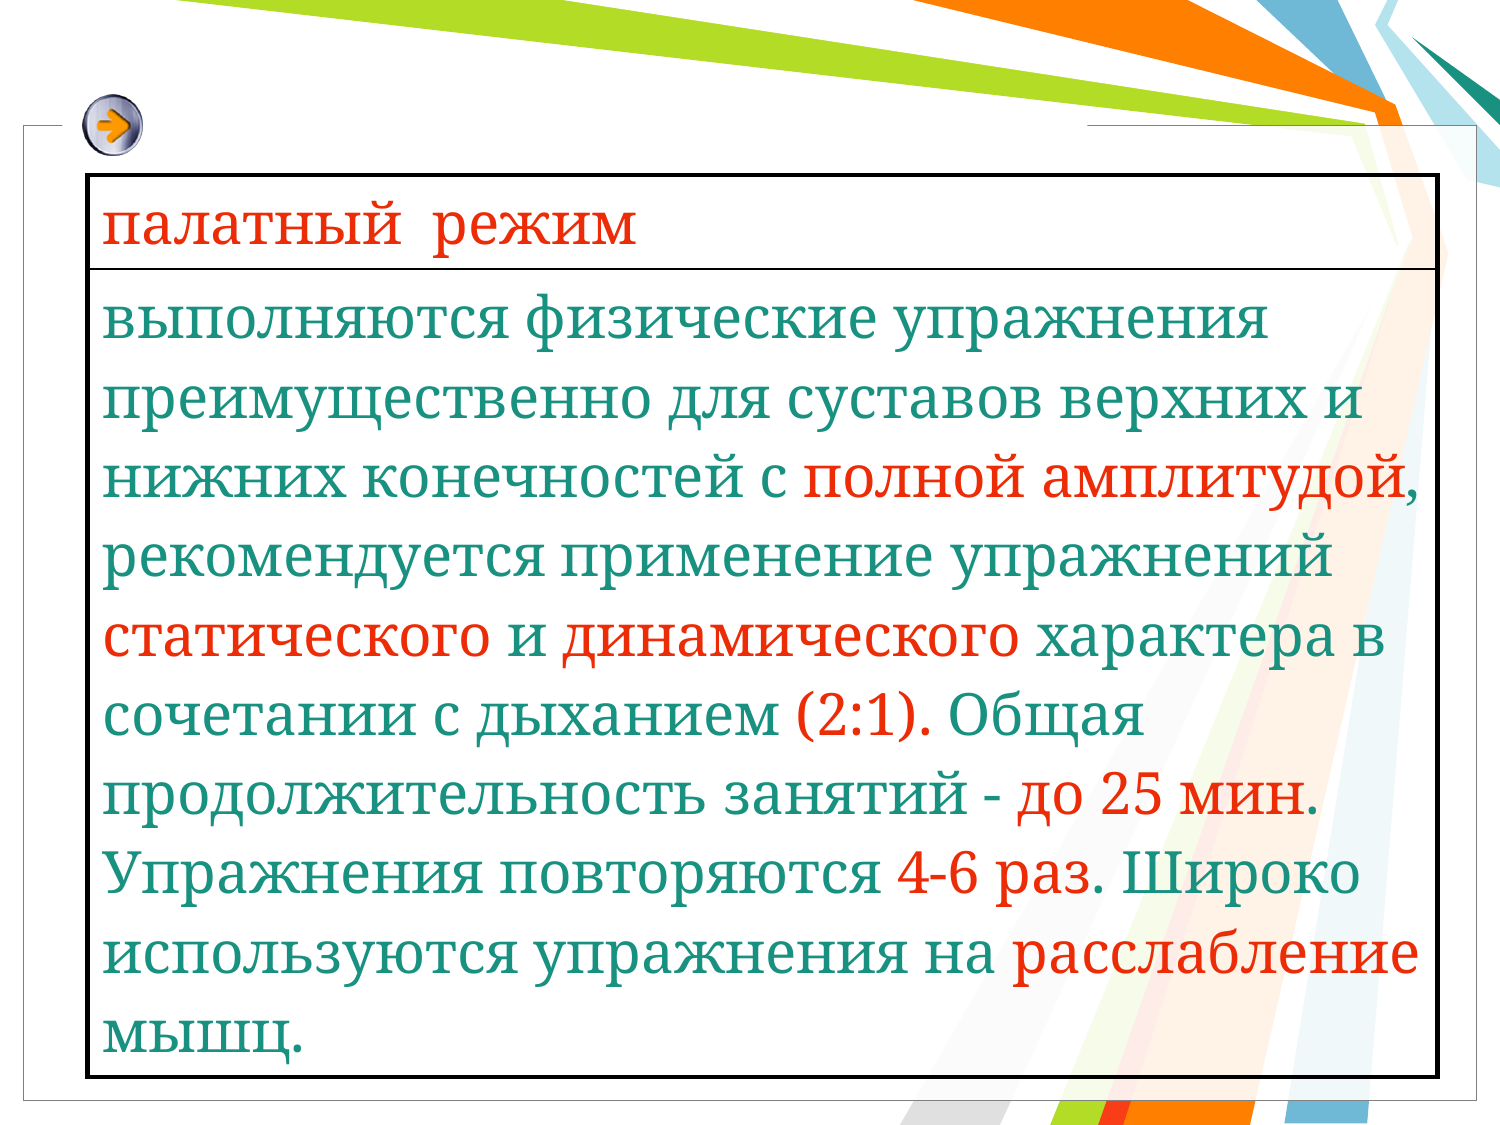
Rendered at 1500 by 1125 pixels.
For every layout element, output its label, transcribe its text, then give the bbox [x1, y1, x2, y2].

table_header палатный режим [90, 177, 1435, 268]
table_cell выполняются физические упражнения преимущественно для суставов верхних и нижних конечностей с полной амплитудой, рекомендуется применение упражнений статического и динамического характера в сочетании с дыханием (2:1). Общая продолжительность занятий - до 25 мин. Упражнения повторяются 4-6 раз. Широко используются упражнения на расслабление мышц. [90, 270, 1435, 1075]
picture [82, 94, 143, 156]
